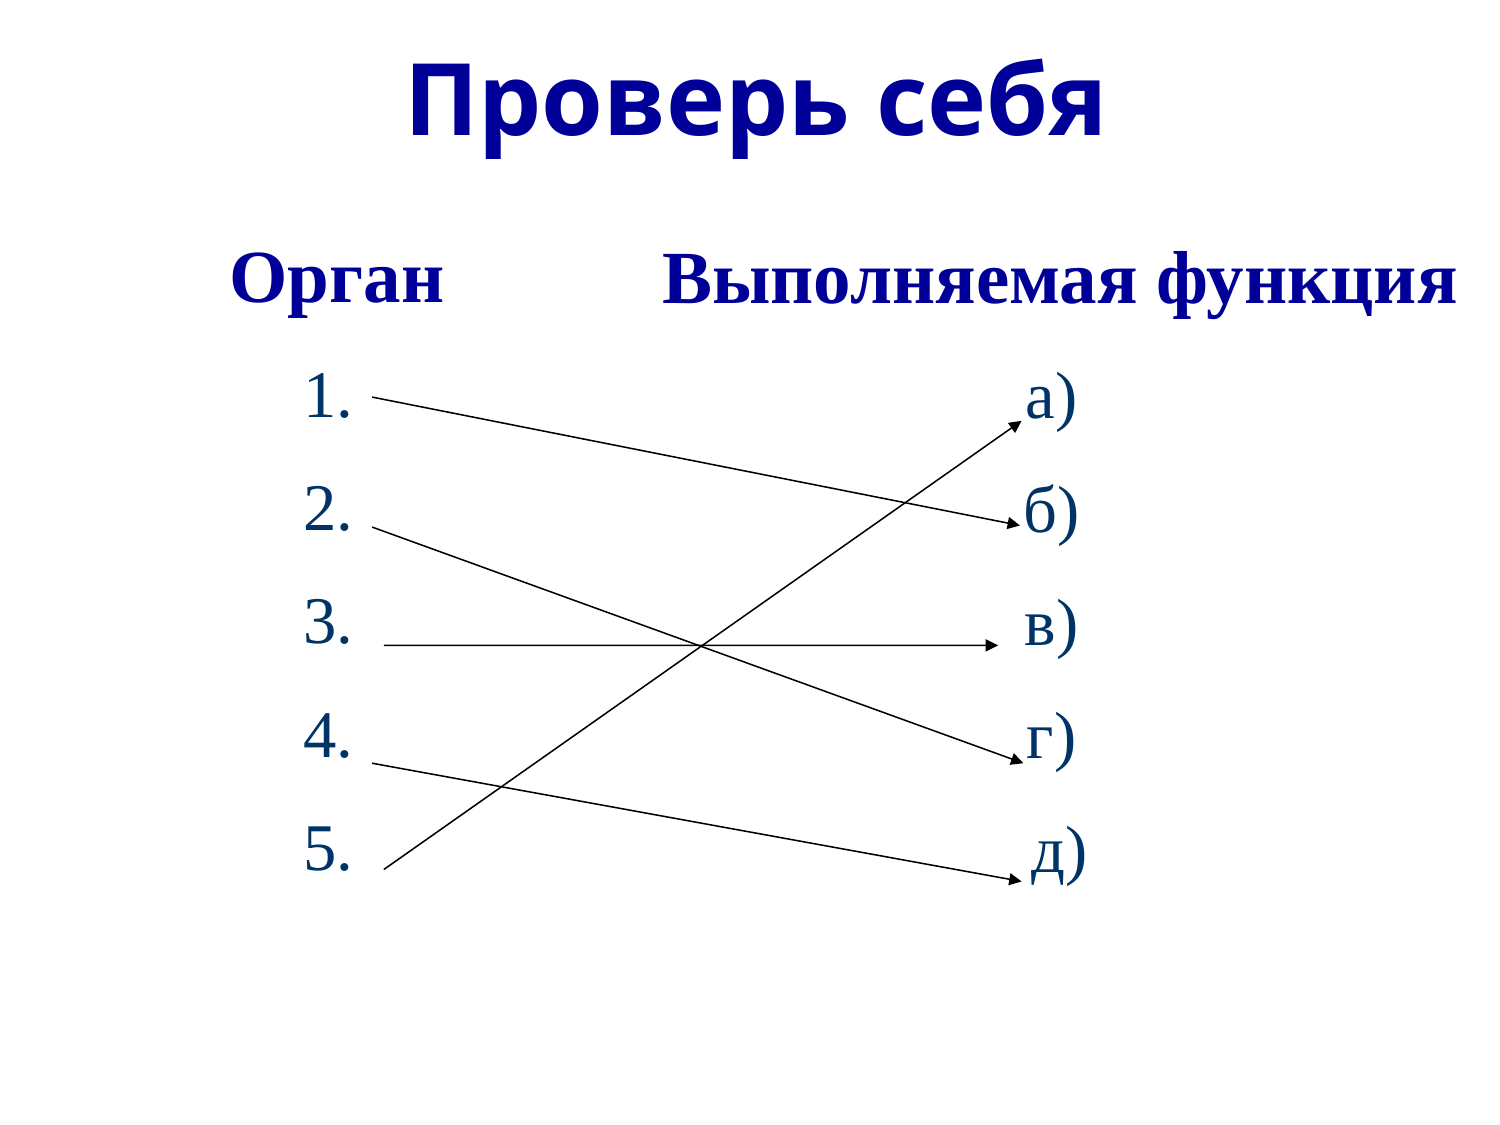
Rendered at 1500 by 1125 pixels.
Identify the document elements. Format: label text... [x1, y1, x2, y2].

text_box [699, 646, 1024, 765]
text_box Выполняемая функция а) б) в) г) д) [620, 221, 1500, 893]
title Проверь себя [337, 27, 1176, 164]
text_box [383, 639, 999, 652]
text_box Орган 1. 2. 3. 4. 5. [5, 219, 669, 892]
text_box [372, 763, 1022, 886]
text_box [372, 396, 1021, 530]
text_box [906, 420, 1022, 502]
